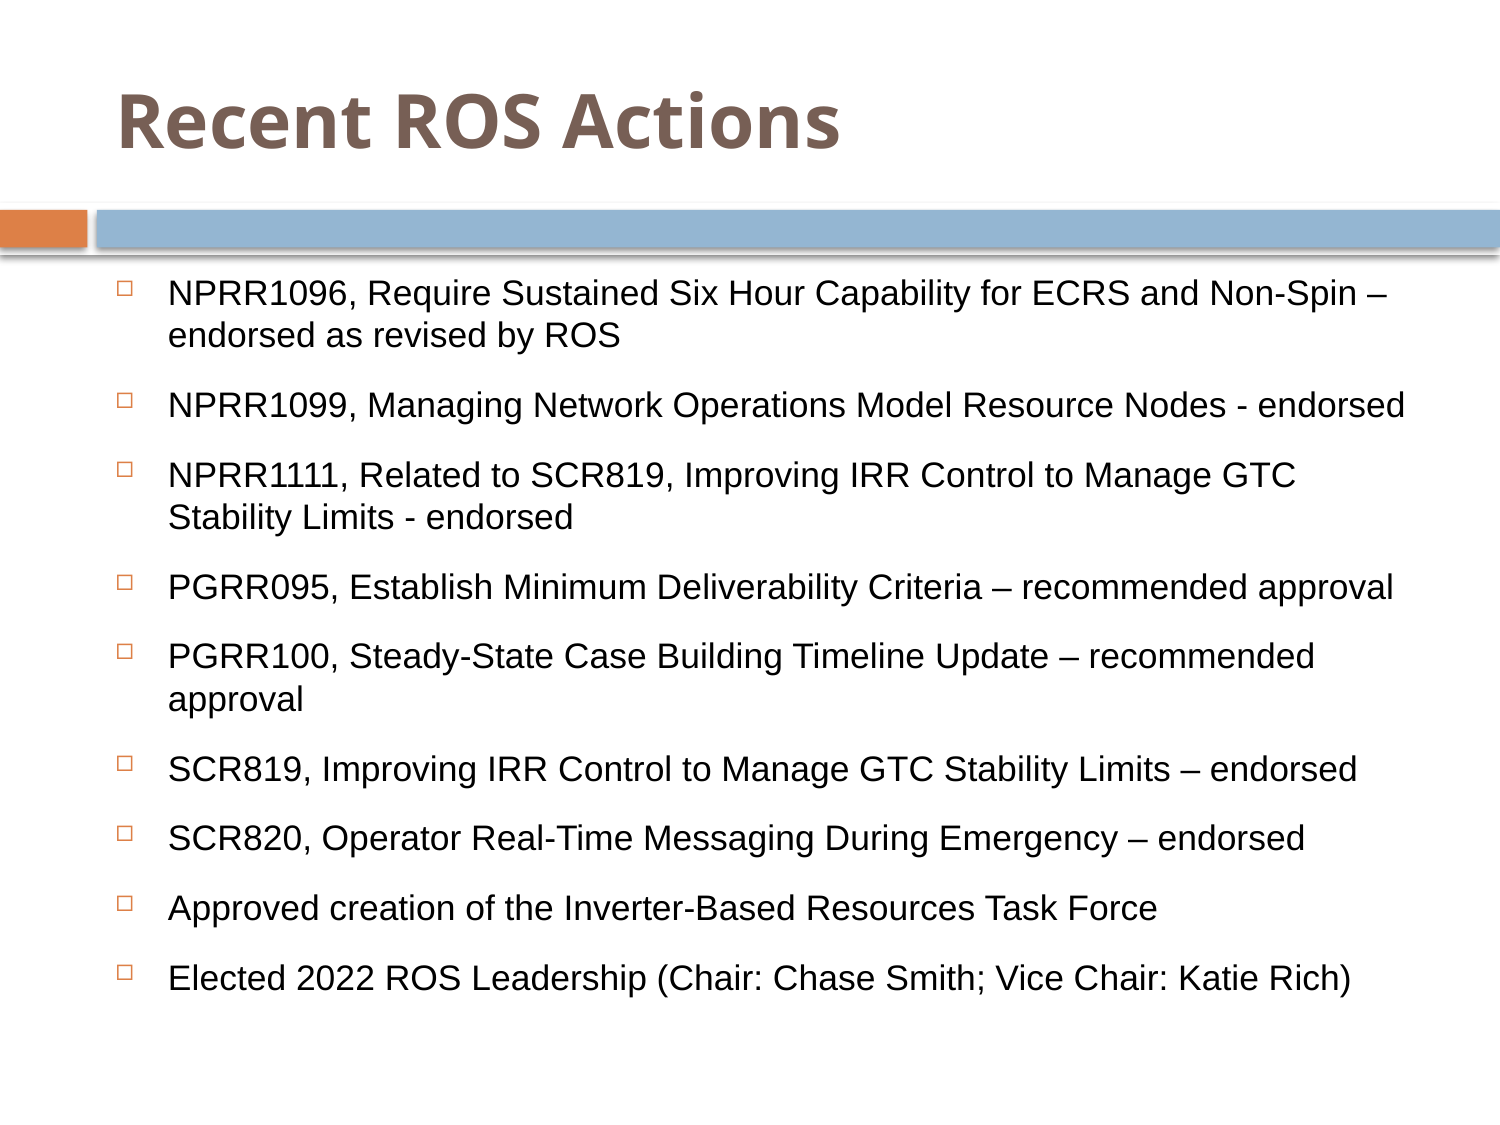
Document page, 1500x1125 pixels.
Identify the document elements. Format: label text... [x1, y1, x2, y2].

list NPRR1096, Require Sustained Six Hour Capability for ECRS and Non-Spin – endorsed as revised by ROS NPRR1099, Managing Network Operations Model Resource Nodes - endorsed NPRR1111, Related to SCR819, Improving IRR Control to Manage GTC Stability Limits - endorsed PGRR095, Establish Minimum Deliverability Criteria – recommended approval PGRR100, Steady-State Case Building Timeline Update – recommended approval SCR819, Improving IRR Control to Manage GTC Stability Limits – endorsed SCR820, Operator Real-Time Messaging During Emergency – endorsed Approved creation of the Inverter-Based Resources Task Force Elected 2022 ROS Leadership (Chair: Chase Smith; Vice Chair: Katie Rich) [100, 262, 1439, 1001]
title Recent ROS Actions [100, 37, 1439, 201]
